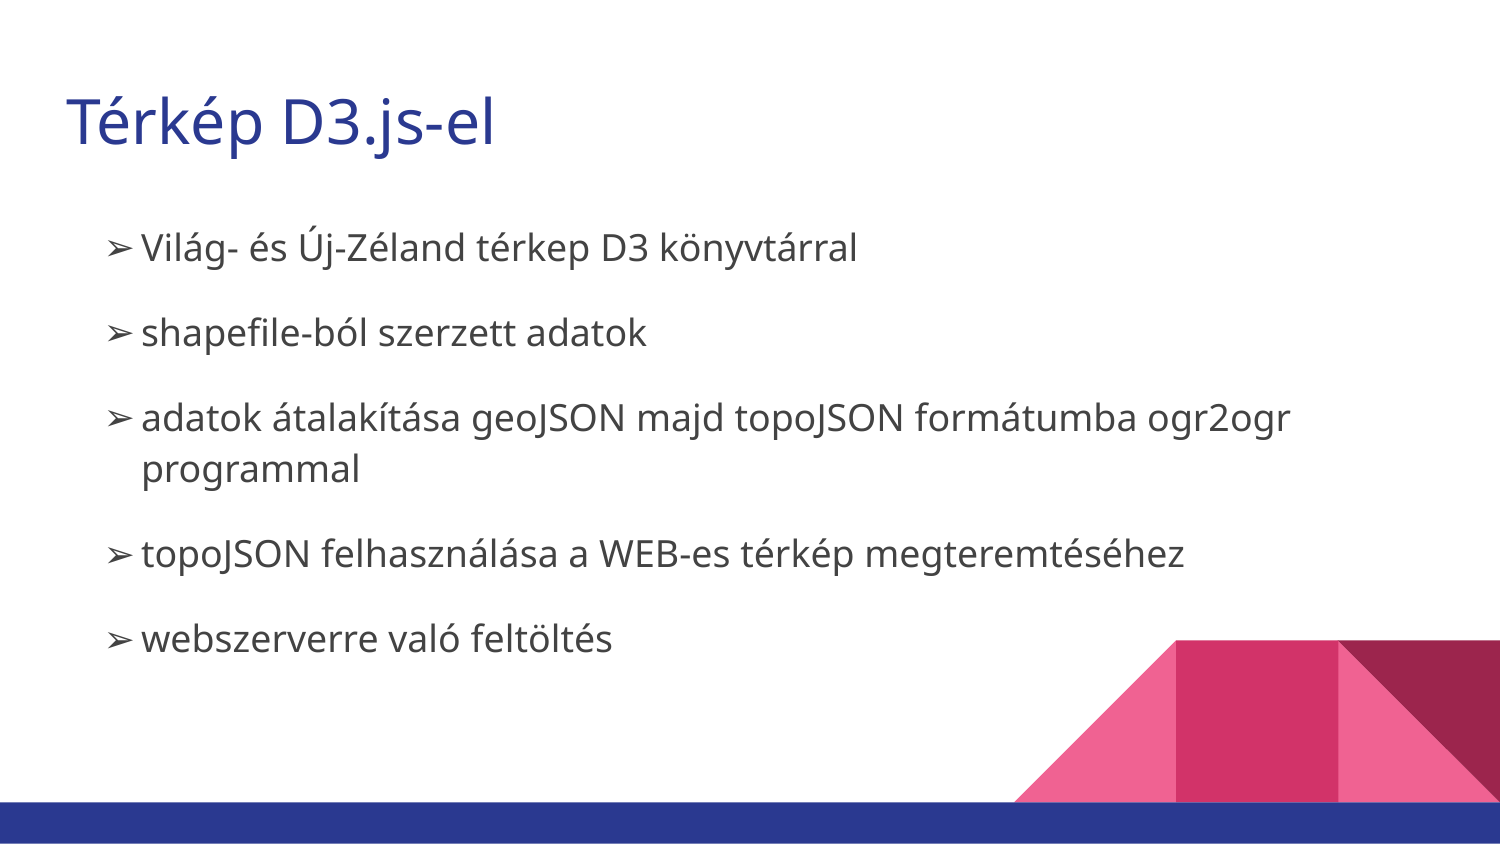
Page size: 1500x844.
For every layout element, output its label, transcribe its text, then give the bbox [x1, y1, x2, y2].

list Világ- és Új-Zéland térkep D3 könyvtárral shapefile-ból szerzett adatok adatok átalakítása geoJSON majd topoJSON formátumba ogr2ogr programmal topoJSON felhasználása a WEB-es térkép megteremtéséhez webszerverre való feltöltés [51, 201, 1449, 750]
title Térkép D3.js-el [51, 67, 1449, 167]
